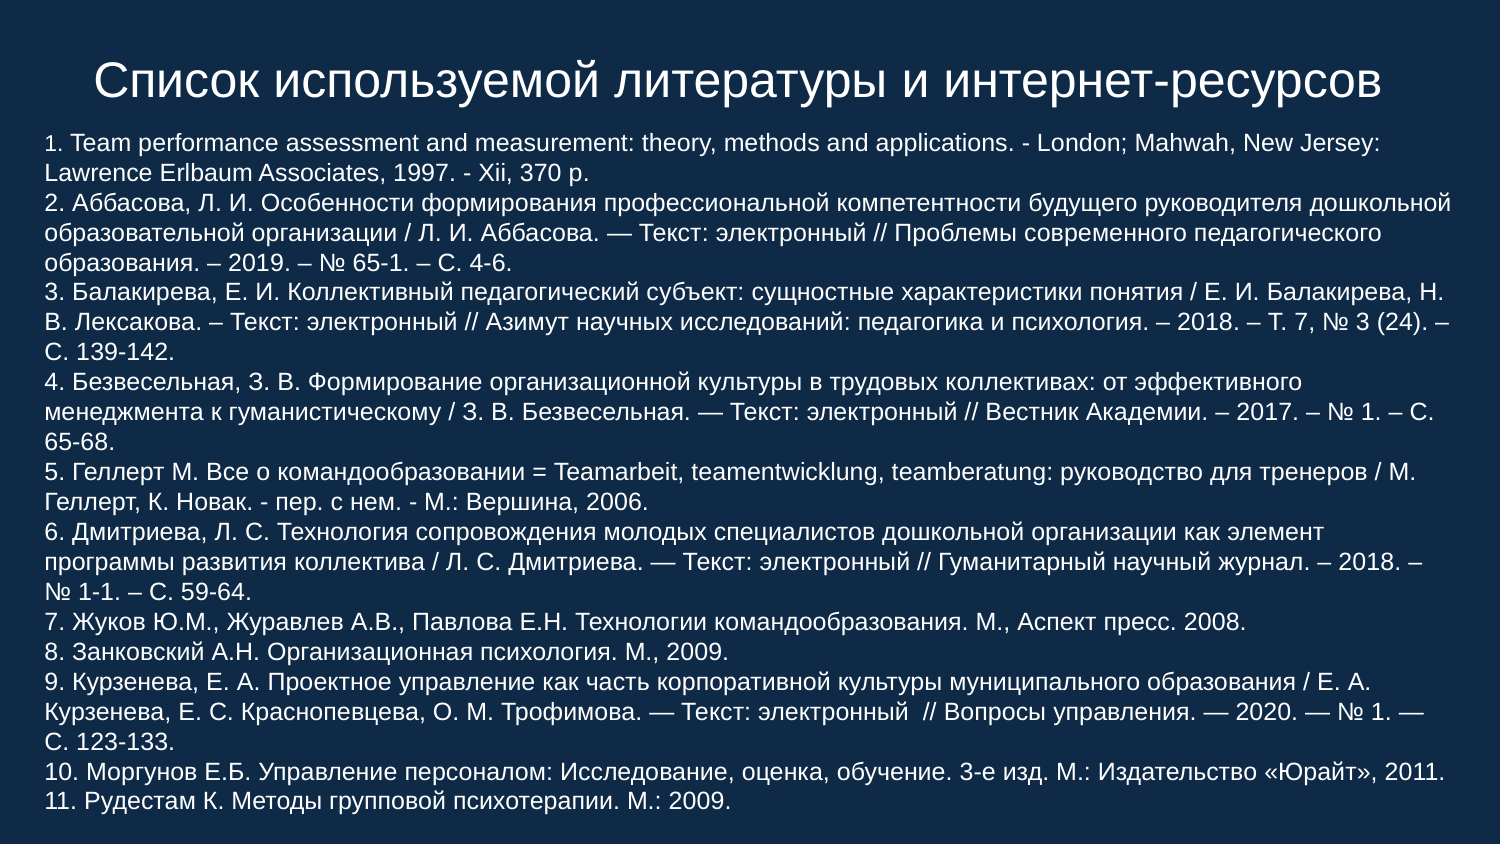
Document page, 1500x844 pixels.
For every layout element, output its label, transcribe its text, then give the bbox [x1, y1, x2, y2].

title Список используемой литературы и интернет-ресурсов [29, 32, 1447, 111]
text_box 1. Team performance assessment and measurement: theory, methods and applications. - London; Mahwah, New Jersey: Lawrence Erlbaum Associates, 1997. - Xii, 370 p. 2. Аббасова, Л. И. Особенности формирования профессиональной компетентности будущего руководителя дошкольной образовательной организации / Л. И. Аббасова. — Текст: электронный // Проблемы современного педагогического образования. – 2019. – № 65-1. – С. 4-6. 3. Балакирева, Е. И. Коллективный педагогический субъект: сущностные характеристики понятия / Е. И. Балакирева, Н. В. Лексакова. – Текст: электронный // Азимут научных исследований: педагогика и психология. – 2018. – Т. 7, № 3 (24). – С. 139-142. 4. Безвесельная, З. В. Формирование организационной культуры в трудовых коллективах: от эффективного менеджмента к гуманистическому / З. В. Безвесельная. — Текст: электронный // Вестник Академии. – 2017. – № 1. – С. 65-68. 5. Геллерт М. Все о командообразовании = Teamarbeit, teamentwicklung, teamberatung: руководство для тренеров / М. Геллерт, К. Новак. - пер. с нем. - М.: Вершина, 2006. 6. Дмитриева, Л. С. Технология сопровождения молодых специалистов дошкольной организации как элемент программы развития коллектива / Л. С. Дмитриева. — Текст: электронный // Гуманитарный научный журнал. – 2018. – № 1-1. – С. 59-64. 7. Жуков Ю.М., Журавлев А.В., Павлова Е.Н. Технологии командообразования. М., Аспект пресс. 2008. 8. Занковский А.Н. Организационная психология. М., 2009. 9. Курзенева, Е. А. Проектное управление как часть корпоративной культуры муниципального образования / Е. А. Курзенева, Е. С. Краснопевцева, О. М. Трофимова. — Текст: электронный // Вопросы управления. — 2020. — № 1. — С. 123-133. 10. Моргунов Е.Б. Управление персоналом: Исследование, оценка, обучение. 3-е изд. М.: Издательство «Юрайт», 2011. 11. Рудестам К. Методы групповой психотерапии. М.: 2009. [29, 111, 1471, 812]
